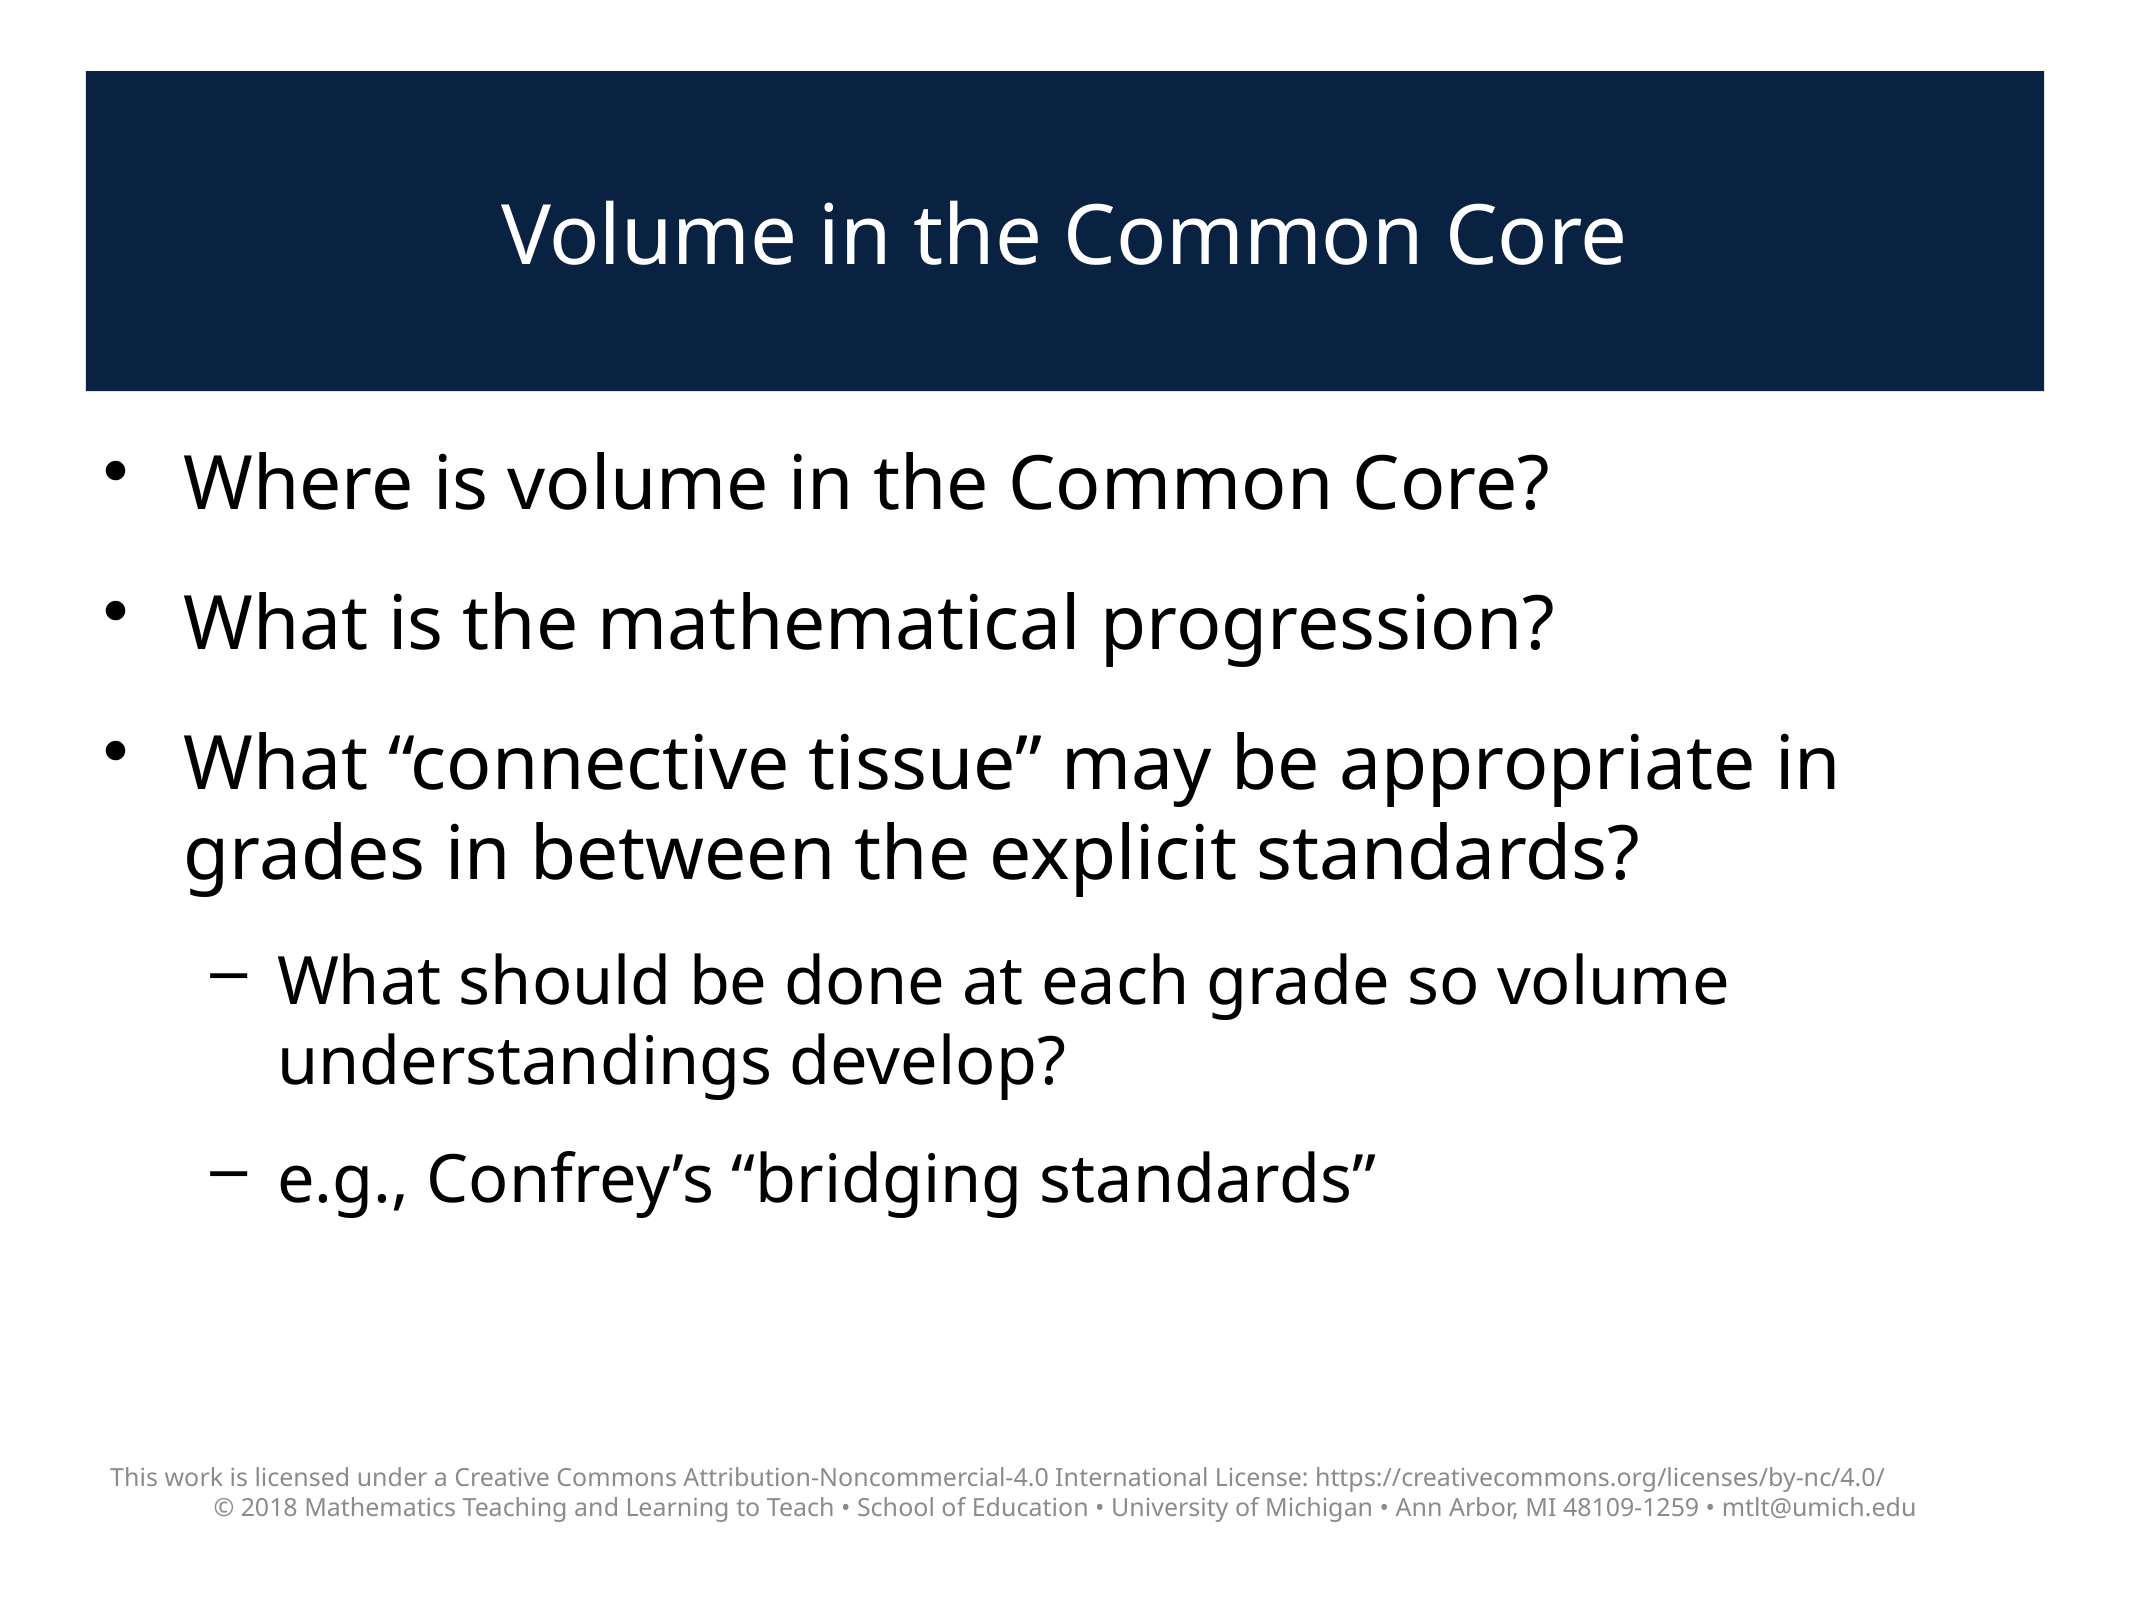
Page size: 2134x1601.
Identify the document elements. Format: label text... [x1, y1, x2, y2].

title Volume in the Common Core [85, 71, 2045, 392]
list Where is volume in the Common Core? What is the mathematical progression? What “connective tissue” may be appropriate in grades in between the explicit standards? What should be done at each grade so volume understandings develop? e.g., Confrey’s “bridging standards” [88, 426, 2045, 1430]
